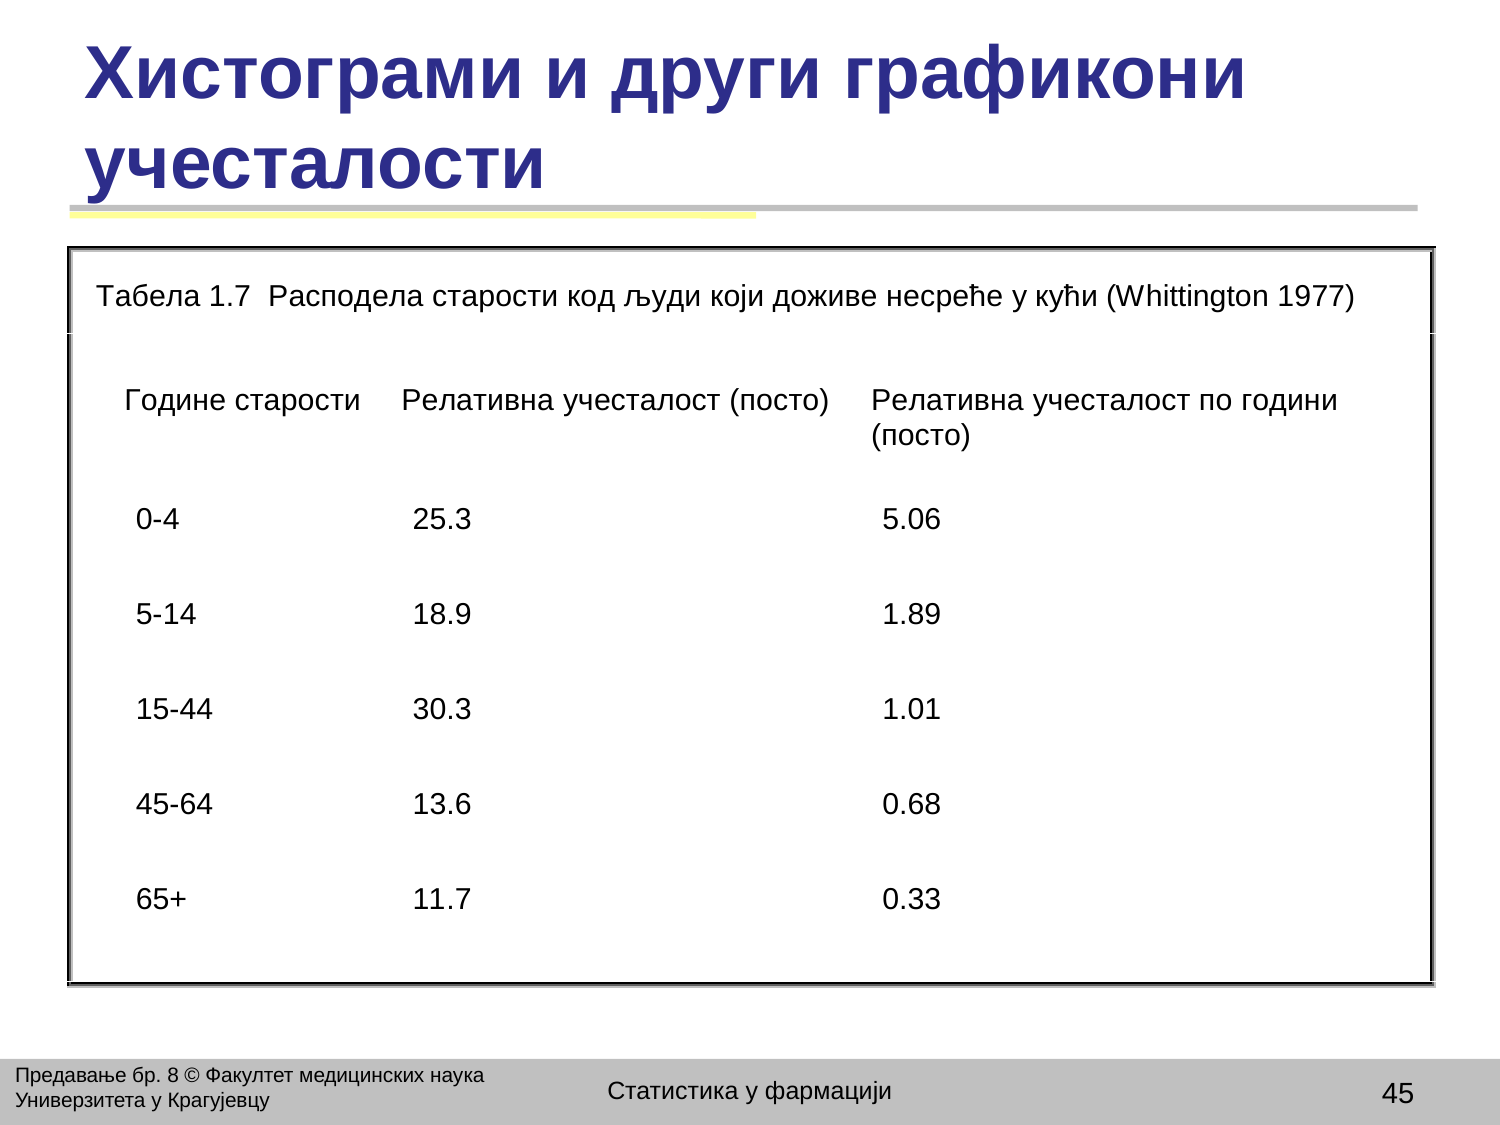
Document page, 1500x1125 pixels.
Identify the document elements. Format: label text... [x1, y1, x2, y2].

slide_number 45 [1079, 1066, 1430, 1125]
slide_number Предавање бр. 8 © Факултет медицинских наука Универзитета у Крагујевцу [0, 1053, 631, 1108]
title Хистограми и други графикони учесталости [69, 19, 1426, 208]
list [20, 245, 1481, 1042]
footer Статистика у фармацији [512, 1066, 988, 1125]
